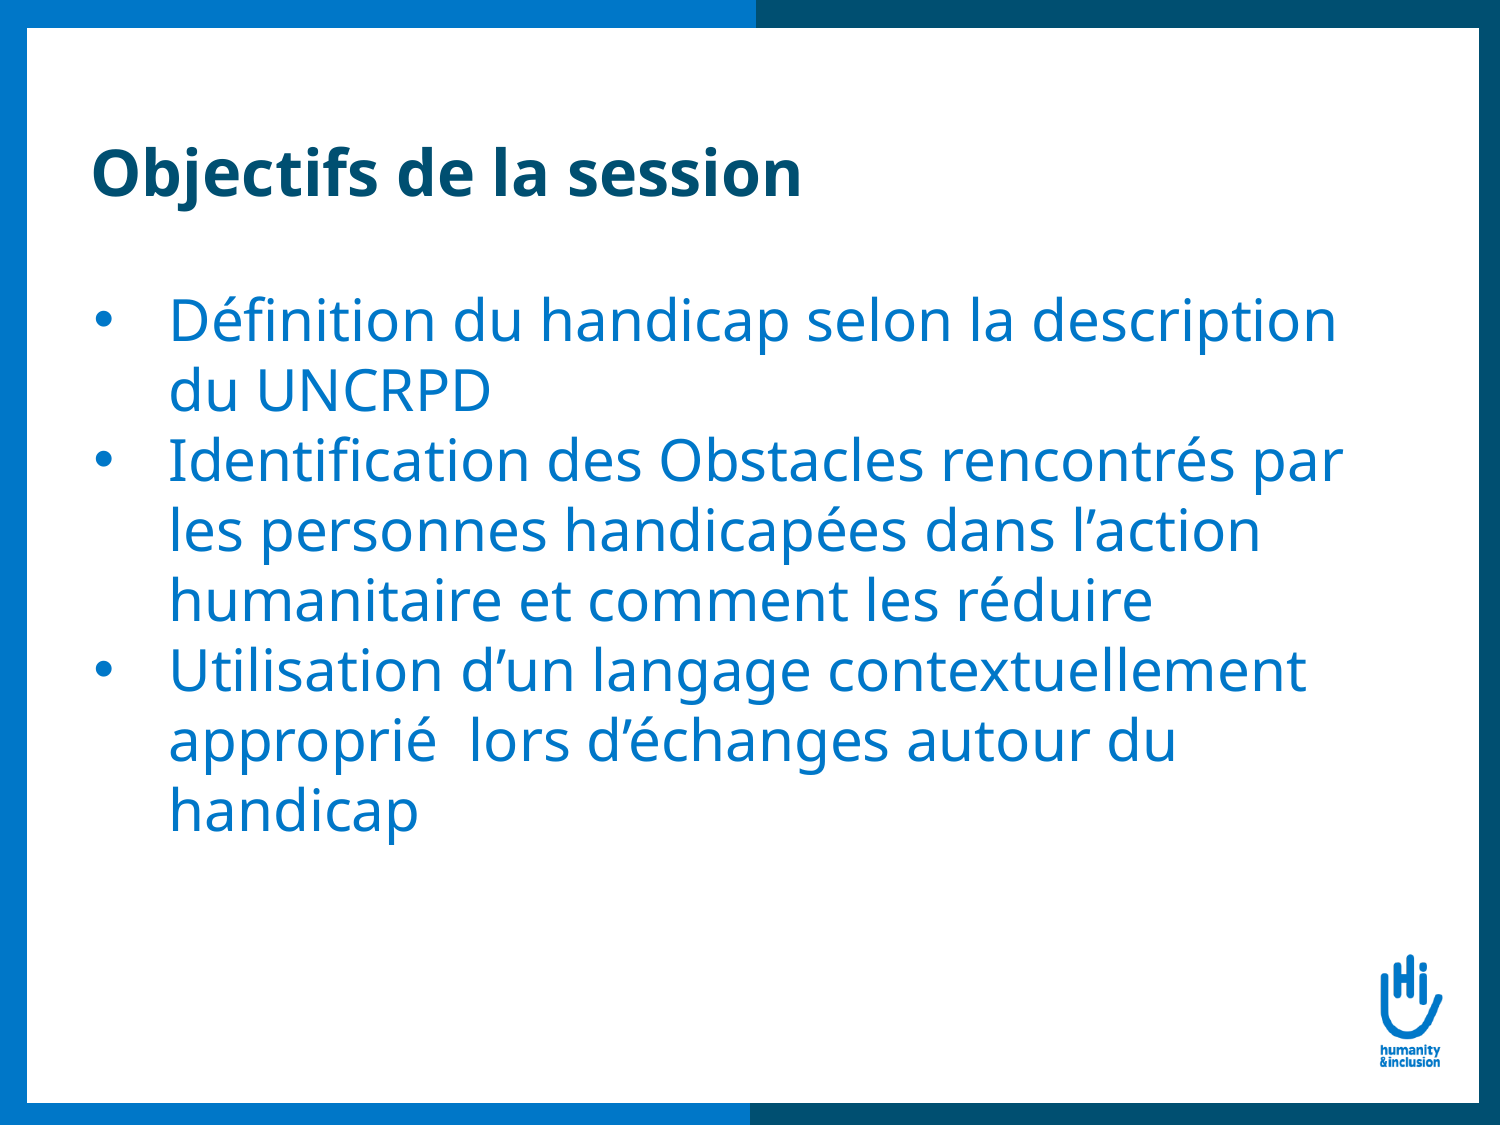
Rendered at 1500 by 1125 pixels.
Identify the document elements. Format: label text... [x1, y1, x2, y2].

title Objectifs de la session [78, 80, 1420, 262]
text_box Définition du handicap selon la description du UNCRPD Identification des Obstacles rencontrés par les personnes handicapées dans l’action humanitaire et comment les réduire Utilisation d’un langage contextuellement approprié lors d’échanges autour du handicap [78, 275, 1422, 921]
picture [1369, 942, 1451, 1078]
